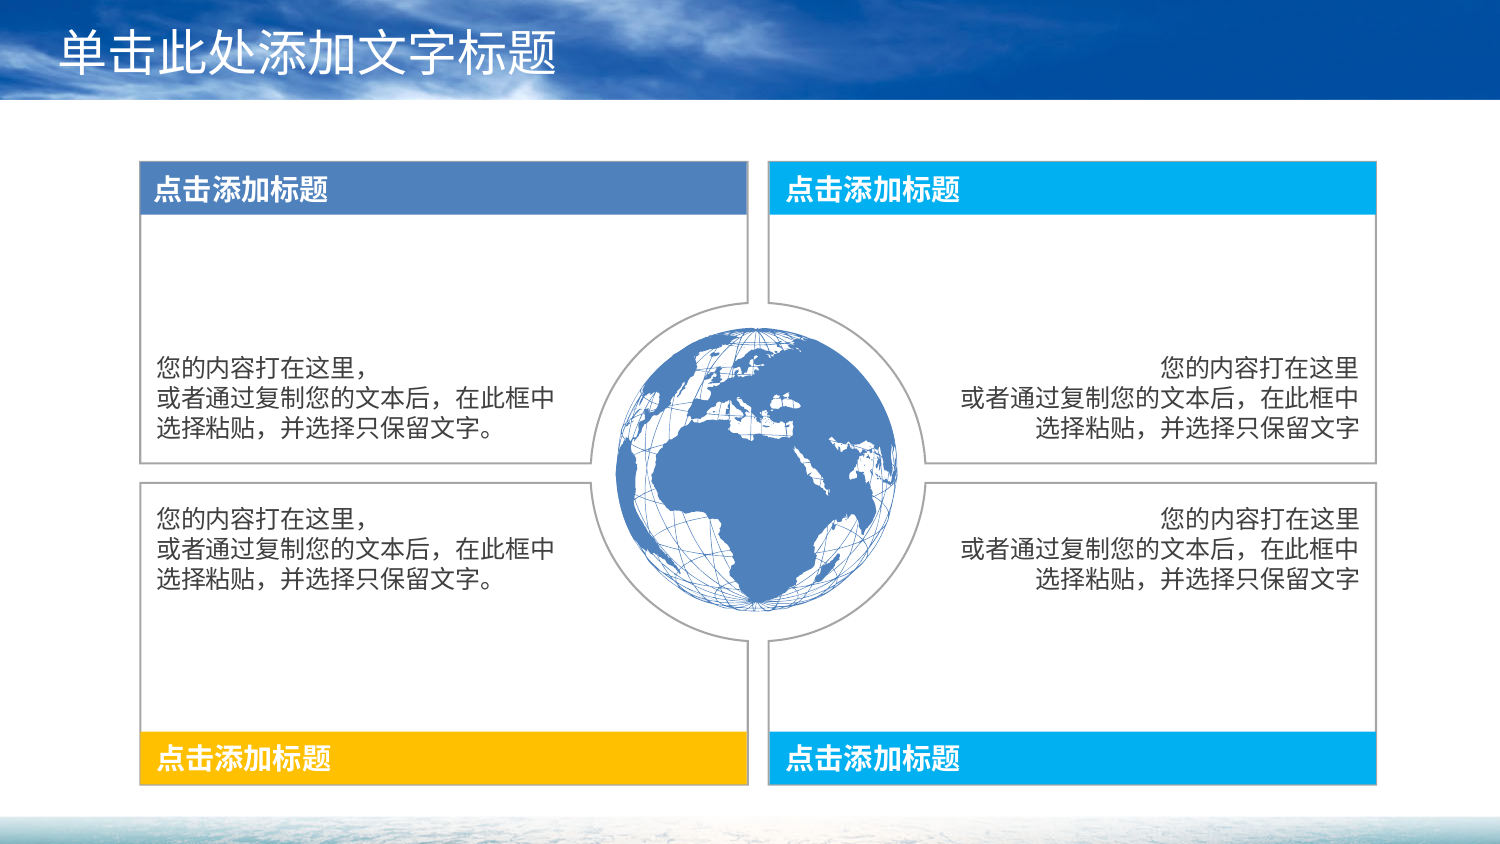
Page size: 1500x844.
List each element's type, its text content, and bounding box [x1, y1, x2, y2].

picture [0, 817, 1500, 844]
text_box 您的内容打在这里 或者通过复制您的文本后，在此框中 选择粘贴，并选择只保留文字 [768, 482, 1376, 785]
text_box 您的内容打在这里 或者通过复制您的文本后，在此框中 选择粘贴，并选择只保留文字 [768, 161, 1376, 464]
picture [0, 0, 1500, 99]
text_box 您的内容打在这里， 或者通过复制您的文本后，在此框中 选择粘贴，并选择只保留文字。 [140, 161, 748, 464]
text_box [615, 327, 899, 612]
text_box 点击添加标题 [140, 731, 747, 785]
text_box 点击添加标题 [140, 161, 747, 215]
text_box 点击添加标题 [769, 731, 1376, 785]
text_box 点击添加标题 [769, 161, 1376, 215]
text_box 您的内容打在这里， 或者通过复制您的文本后，在此框中 选择粘贴，并选择只保留文字。 [140, 482, 748, 785]
